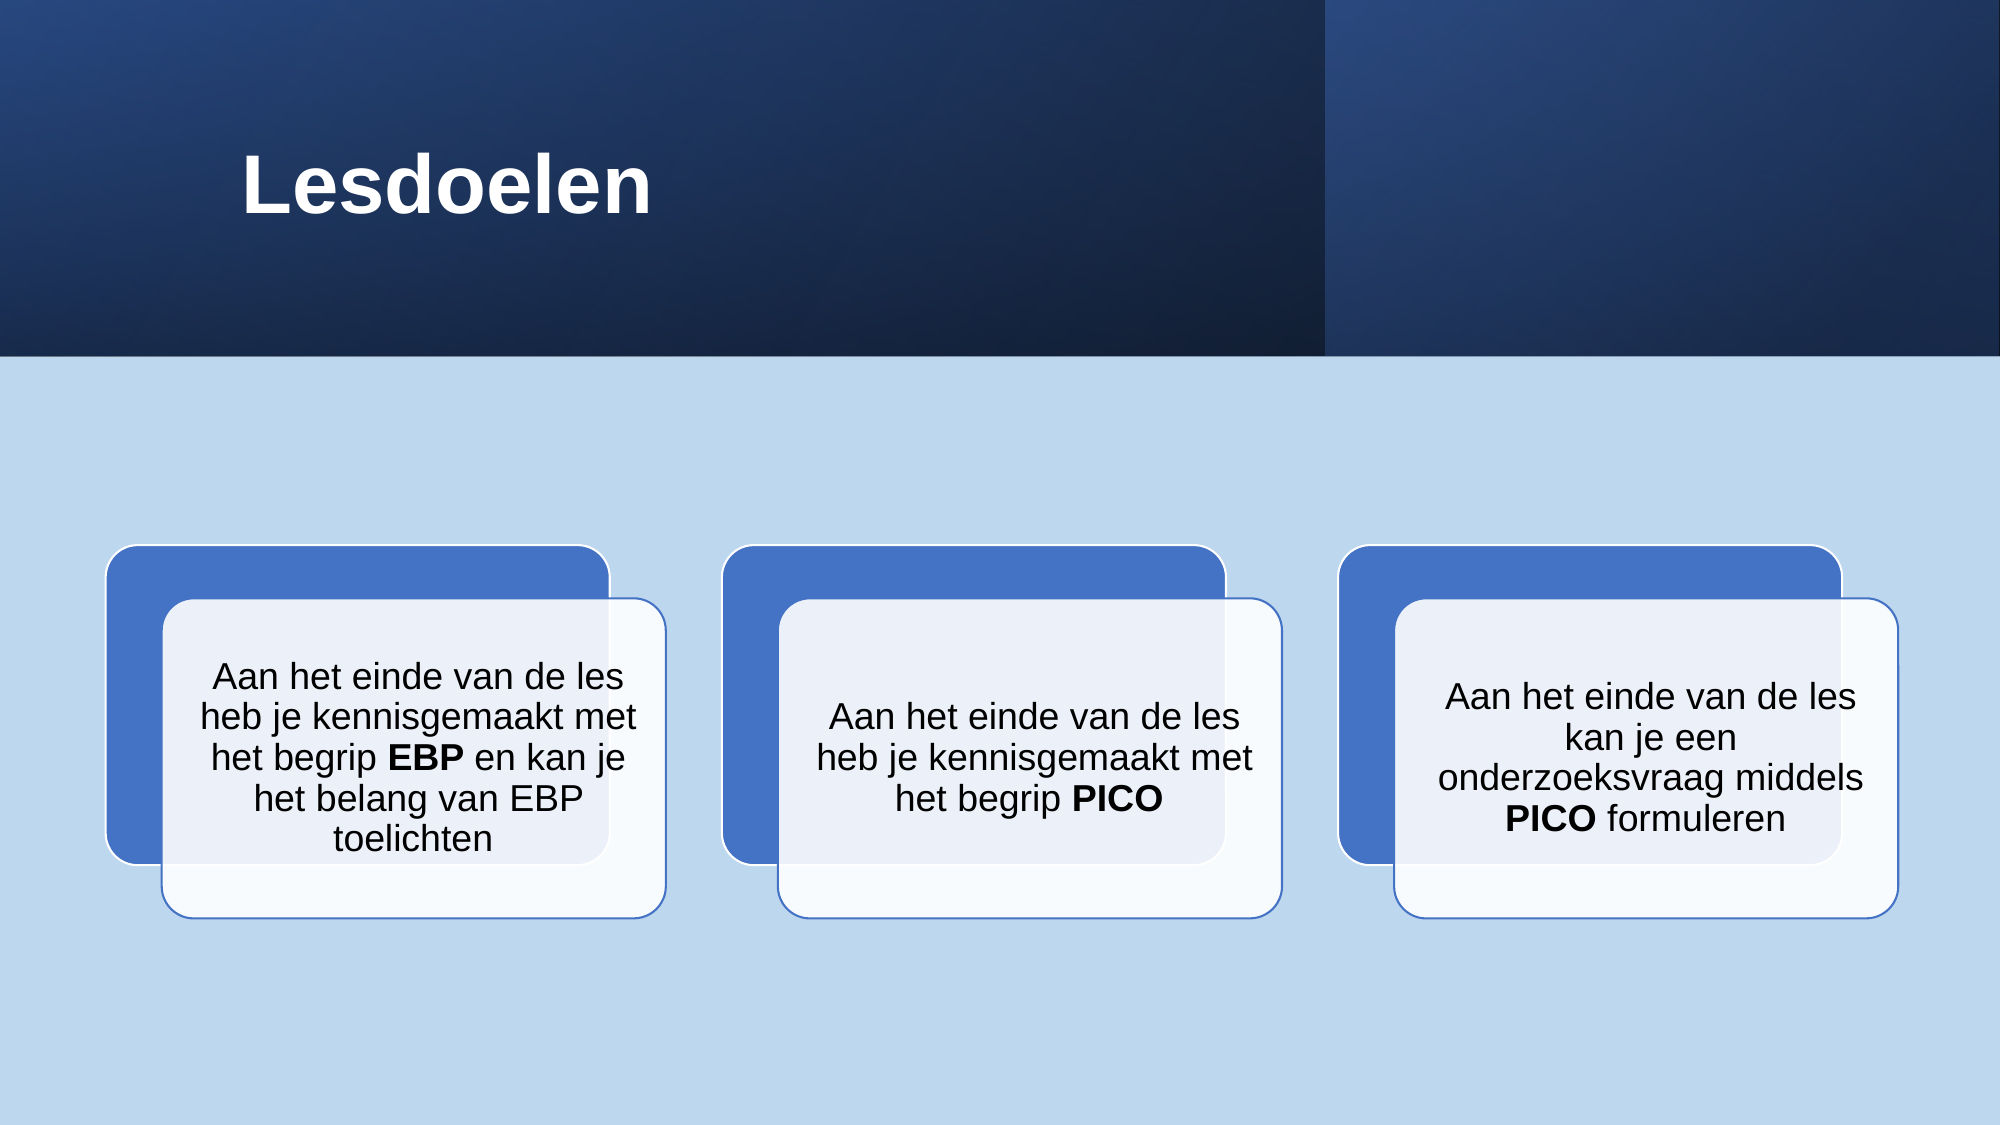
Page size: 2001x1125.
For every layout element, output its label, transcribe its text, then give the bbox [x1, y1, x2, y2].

text_box [0, 357, 2000, 1125]
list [105, 429, 1899, 1035]
text_box [0, 0, 2000, 357]
title Lesdoelen [226, 57, 1822, 316]
